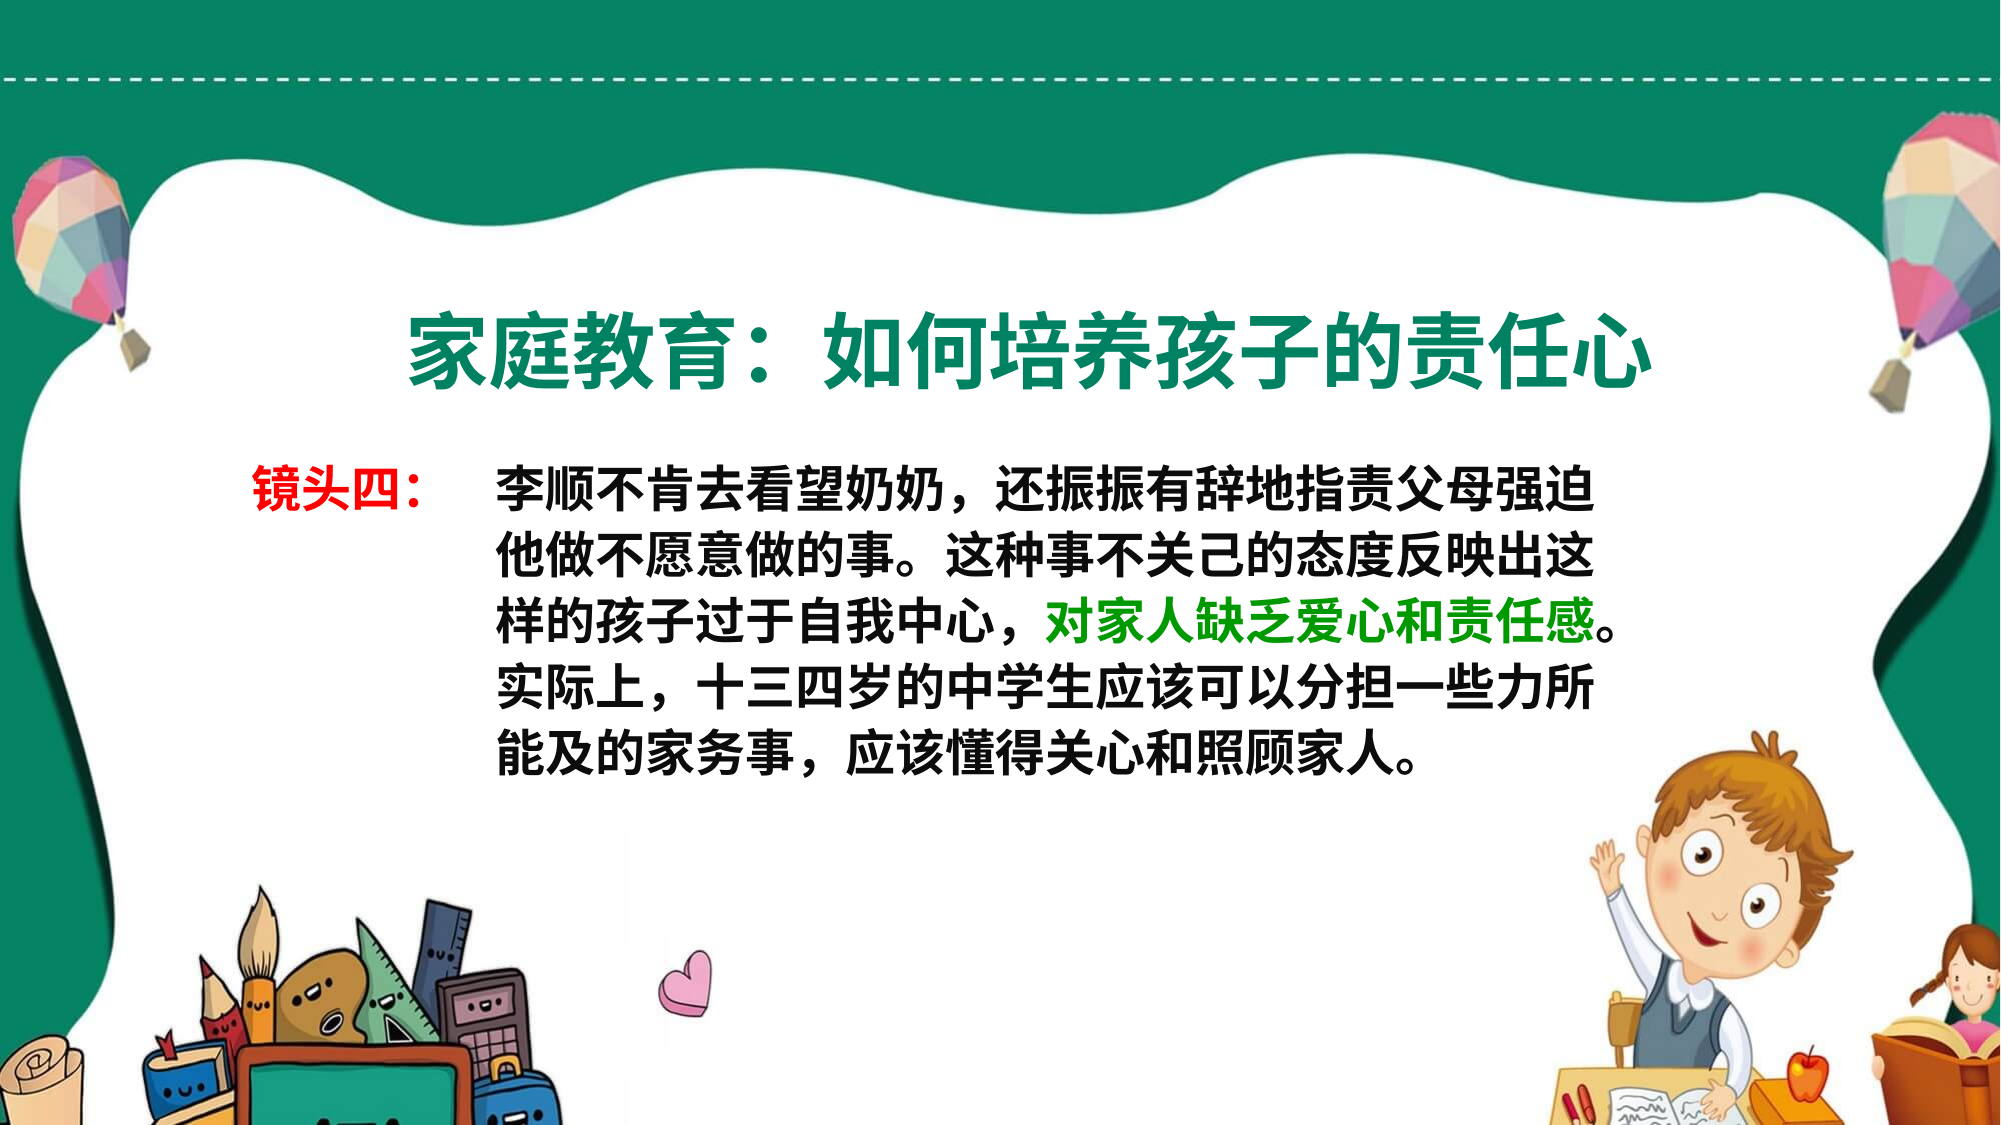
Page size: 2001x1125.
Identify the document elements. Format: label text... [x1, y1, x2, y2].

picture [0, 0, 2001, 1125]
text_box 李顺不肯去看望奶奶，还振振有辞地指责父母强迫他做不愿意做的事。这种事不关己的态度反映出这样的孩子过于自我中心，对家人缺乏爱心和责任感。实际上，十三四岁的中学生应该可以分担一些力所能及的家务事，应该懂得关心和照顾家人。 [480, 444, 1635, 789]
title 家庭教育：如何培养孩子的责任心 [390, 290, 1998, 399]
text_box 镜头四： [236, 444, 467, 525]
